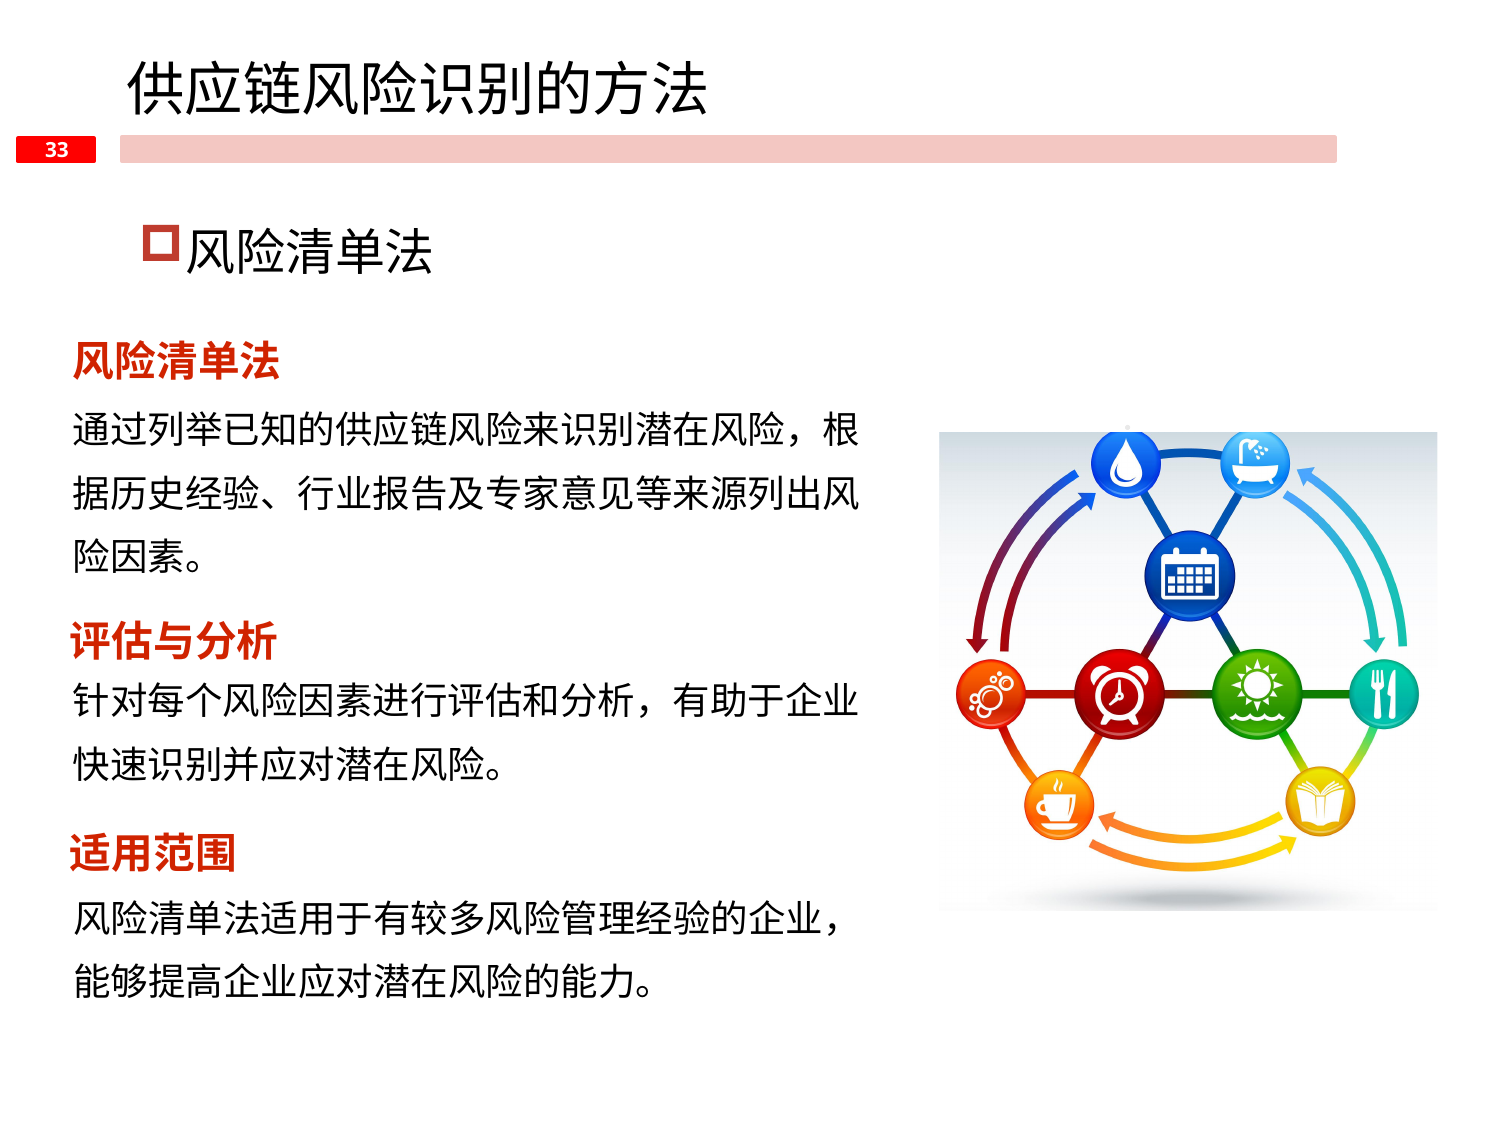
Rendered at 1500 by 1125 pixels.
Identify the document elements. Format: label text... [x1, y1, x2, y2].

text_box 风险清单法 [64, 314, 685, 384]
text_box 针对每个风险因素进行评估和分析，有助于企业快速识别并应对潜在风险。 [64, 655, 877, 754]
text_box 评估与分析 [61, 599, 681, 669]
text_box 通过列举已知的供应链风险来识别潜在风险，根据历史经验、行业报告及专家意见等来源列出风险因素。 [64, 384, 906, 486]
text_box 供应链风险识别的方法 [112, 30, 863, 130]
text_box 风险清单法适用于有较多风险管理经验的企业，能够提高企业应对潜在风险的能力。 [64, 873, 894, 974]
text_box 适用范围 [61, 806, 681, 881]
picture [938, 432, 1438, 911]
text_box [17, 129, 97, 189]
text_box 风险清单法 [123, 212, 1109, 307]
text_box [58, 173, 1442, 286]
